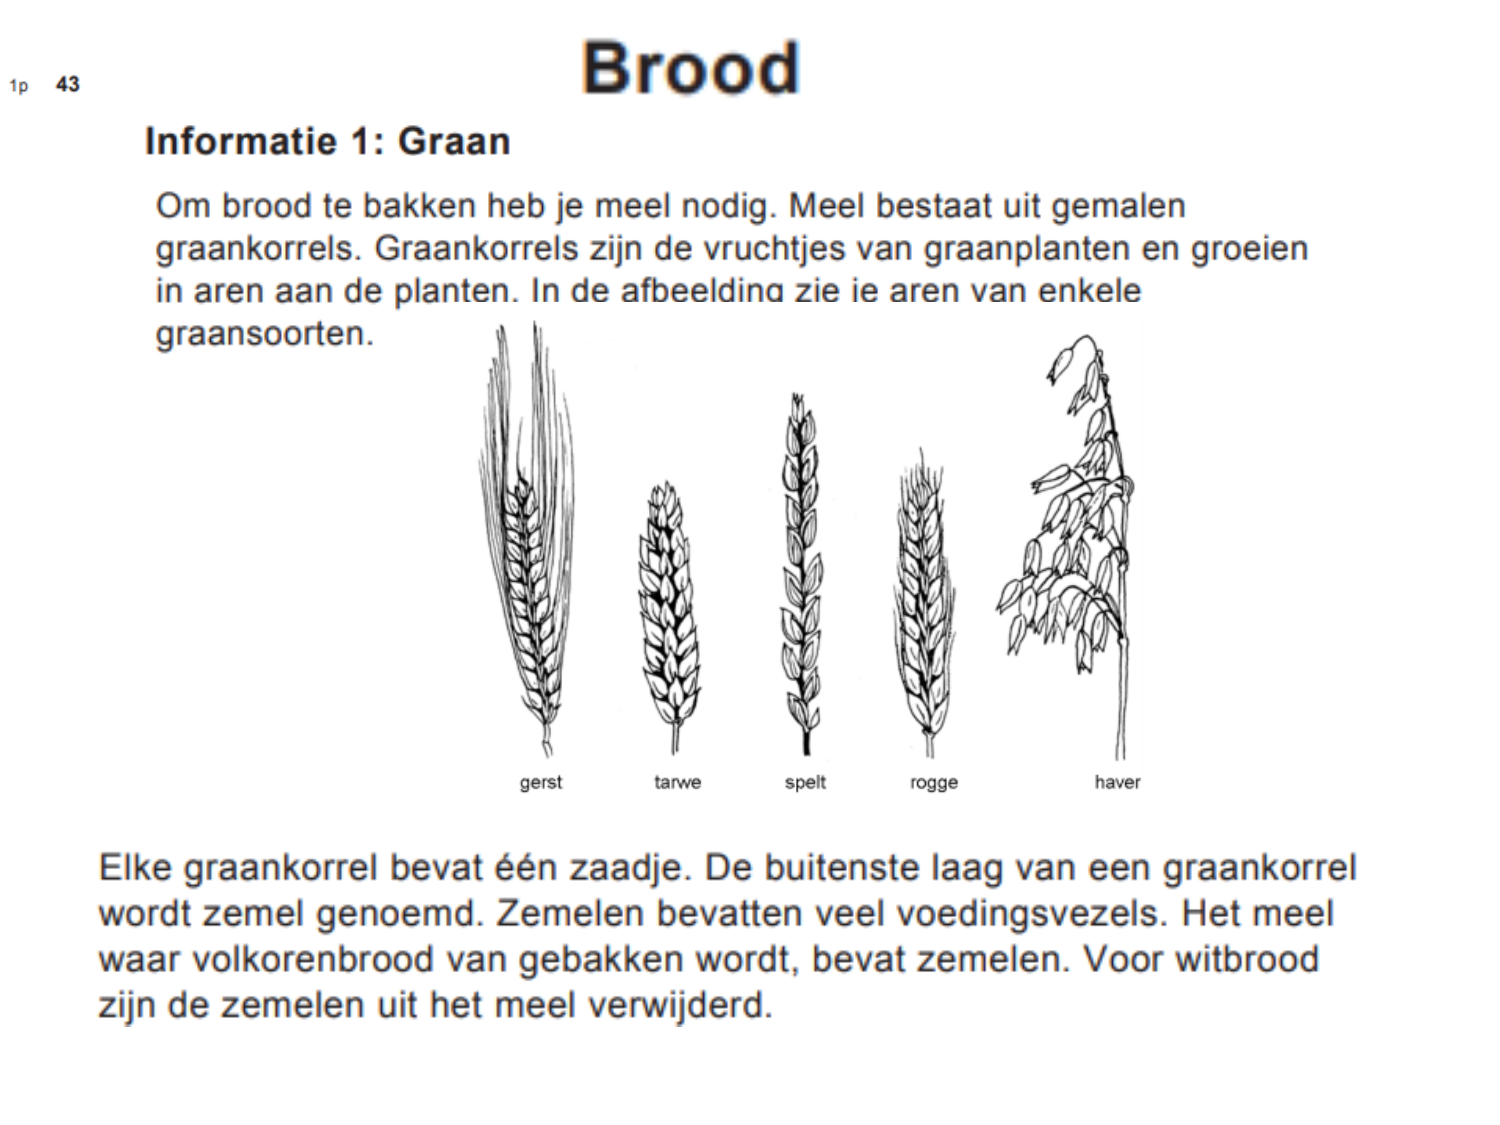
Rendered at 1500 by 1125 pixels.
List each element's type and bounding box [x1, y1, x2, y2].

picture [68, 81, 1410, 1028]
picture [0, 53, 89, 111]
picture [560, 0, 828, 111]
